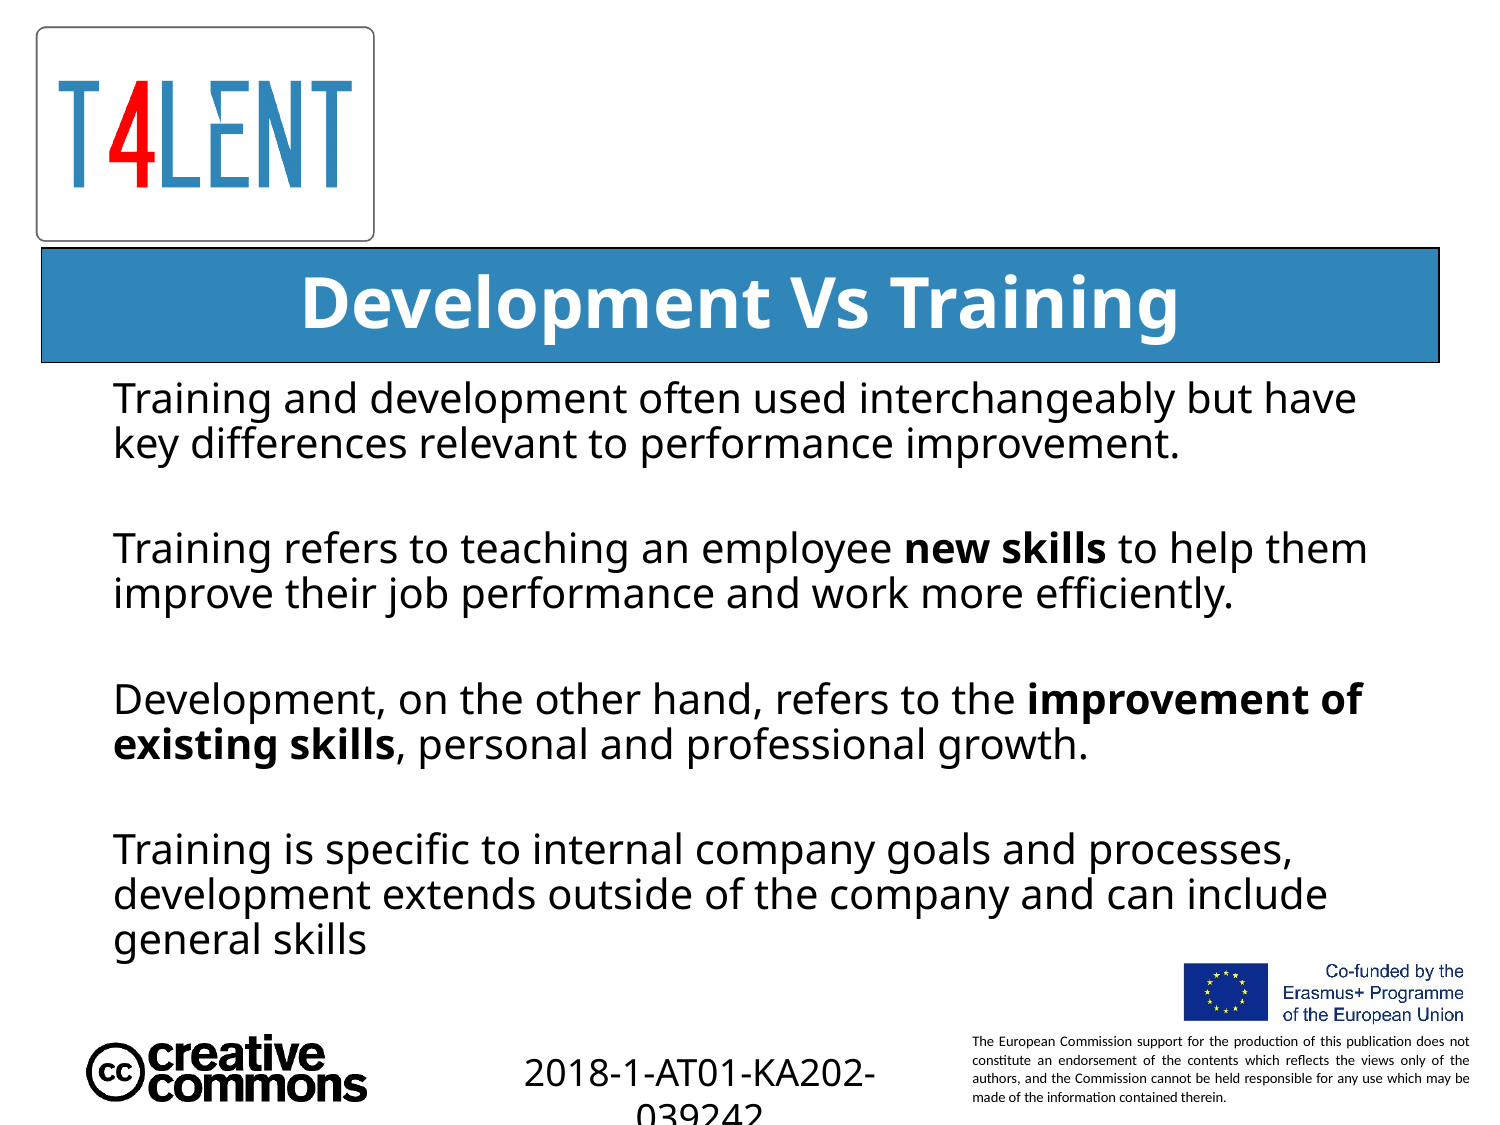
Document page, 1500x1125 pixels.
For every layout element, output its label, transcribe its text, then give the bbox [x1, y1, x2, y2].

text_box 2018-1-AT01-KA202-039242 [454, 1040, 946, 1125]
picture [35, 26, 375, 242]
picture [1166, 958, 1478, 1026]
title Development Vs Training [41, 248, 1440, 362]
picture [85, 1034, 367, 1102]
subtitle Training and development often used interchangeably but have key differences relevant to performance improvement. Training refers to teaching an employee new skills to help them improve their job performance and work more efficiently. Development, on the other hand, refers to the improvement of existing skills, personal and professional growth. Training is specific to internal company goals and processes, development extends outside of the company and can include general skills [41, 362, 1440, 1015]
